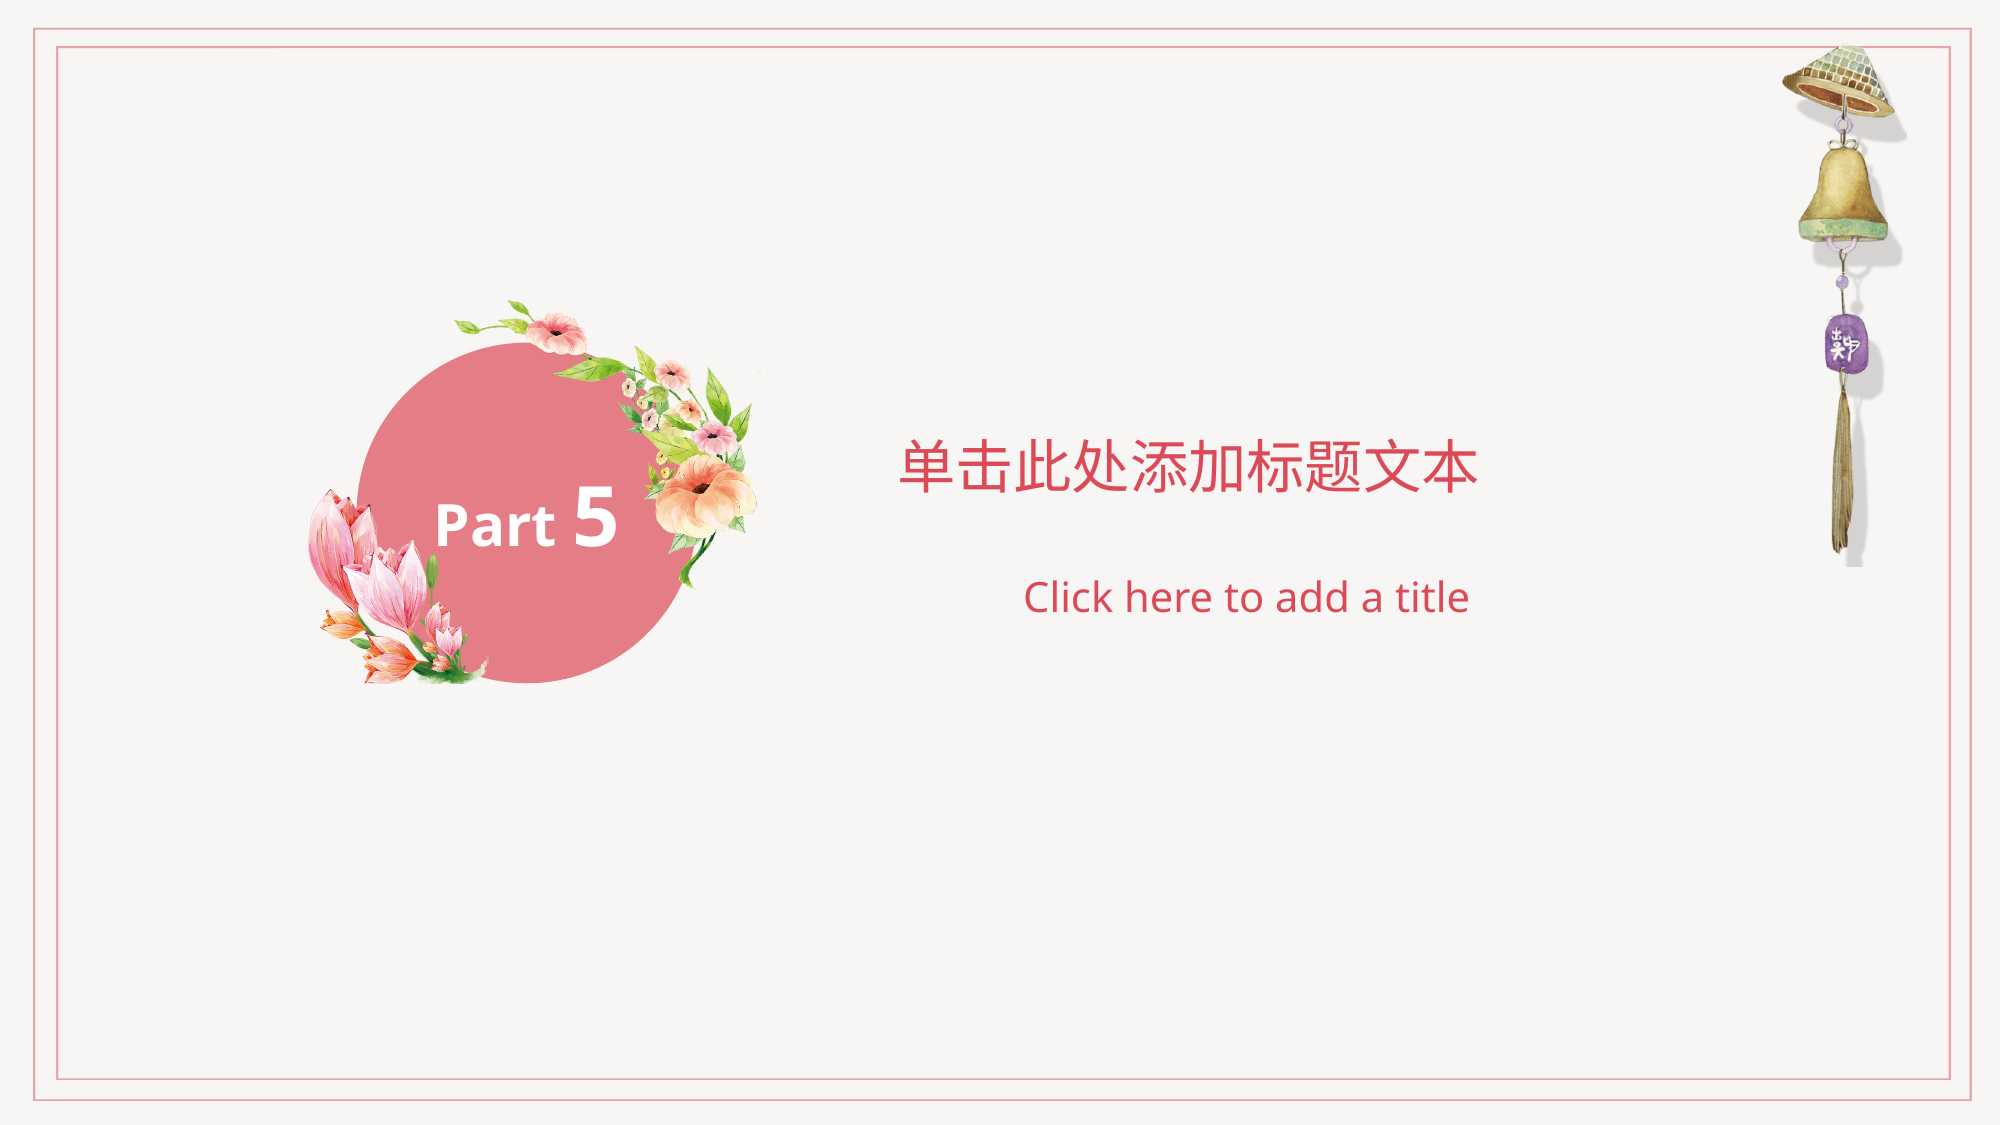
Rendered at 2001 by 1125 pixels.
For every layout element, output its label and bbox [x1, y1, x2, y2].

picture [0, 0, 2000, 1125]
text_box [298, 300, 761, 684]
